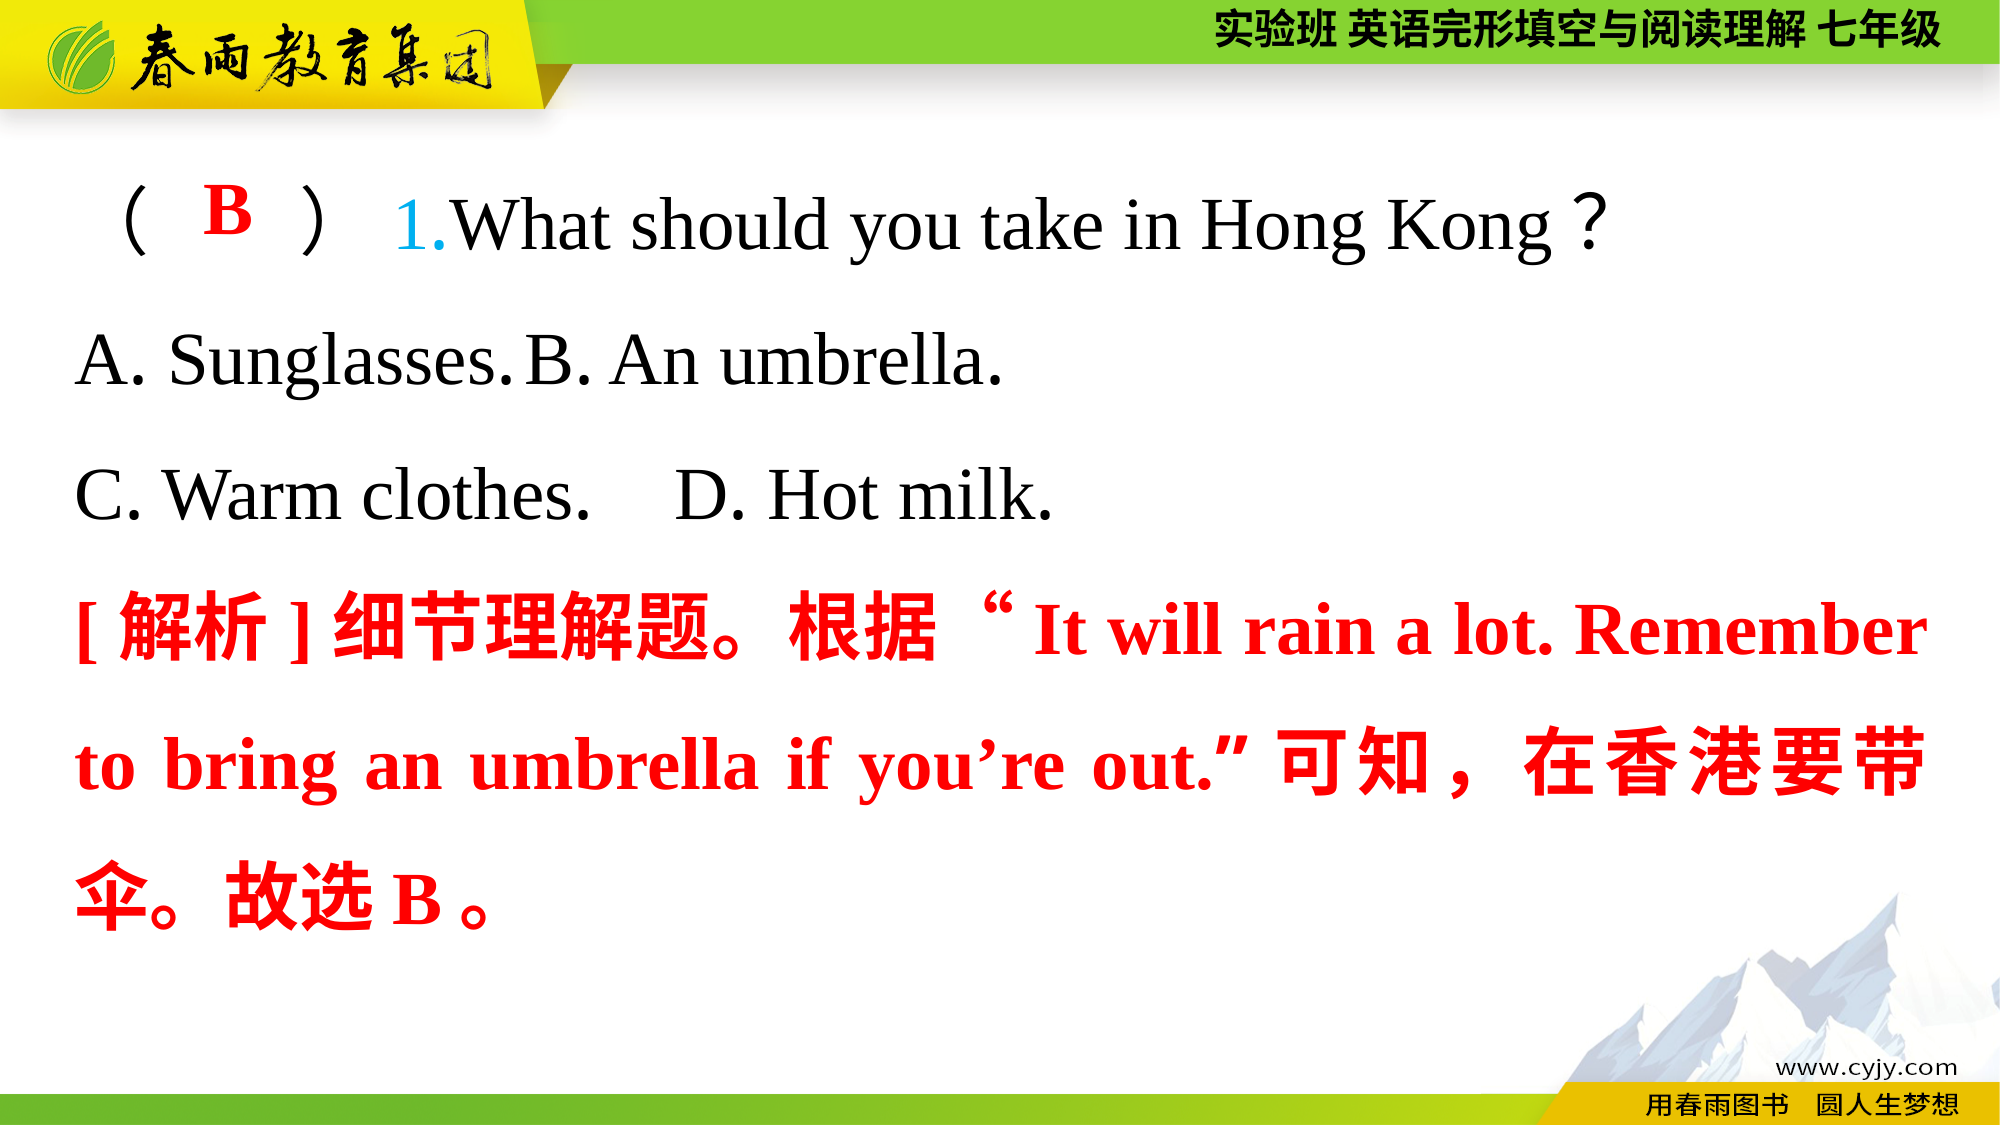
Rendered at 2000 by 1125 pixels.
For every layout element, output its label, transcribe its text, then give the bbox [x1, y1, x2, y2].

list （ ）1.What should you take in Hong Kong？ A. Sunglasses. B. An umbrella. C. Warm clothes. D. Hot milk. [59, 122, 1944, 527]
picture [0, 0, 2000, 1125]
text_box [解析]细节理解题。根据“It will rain a lot. Remember to bring an umbrella if you’re out.”可知，在香港要带伞。故选B。 [59, 527, 1944, 947]
text_box B [188, 152, 269, 258]
